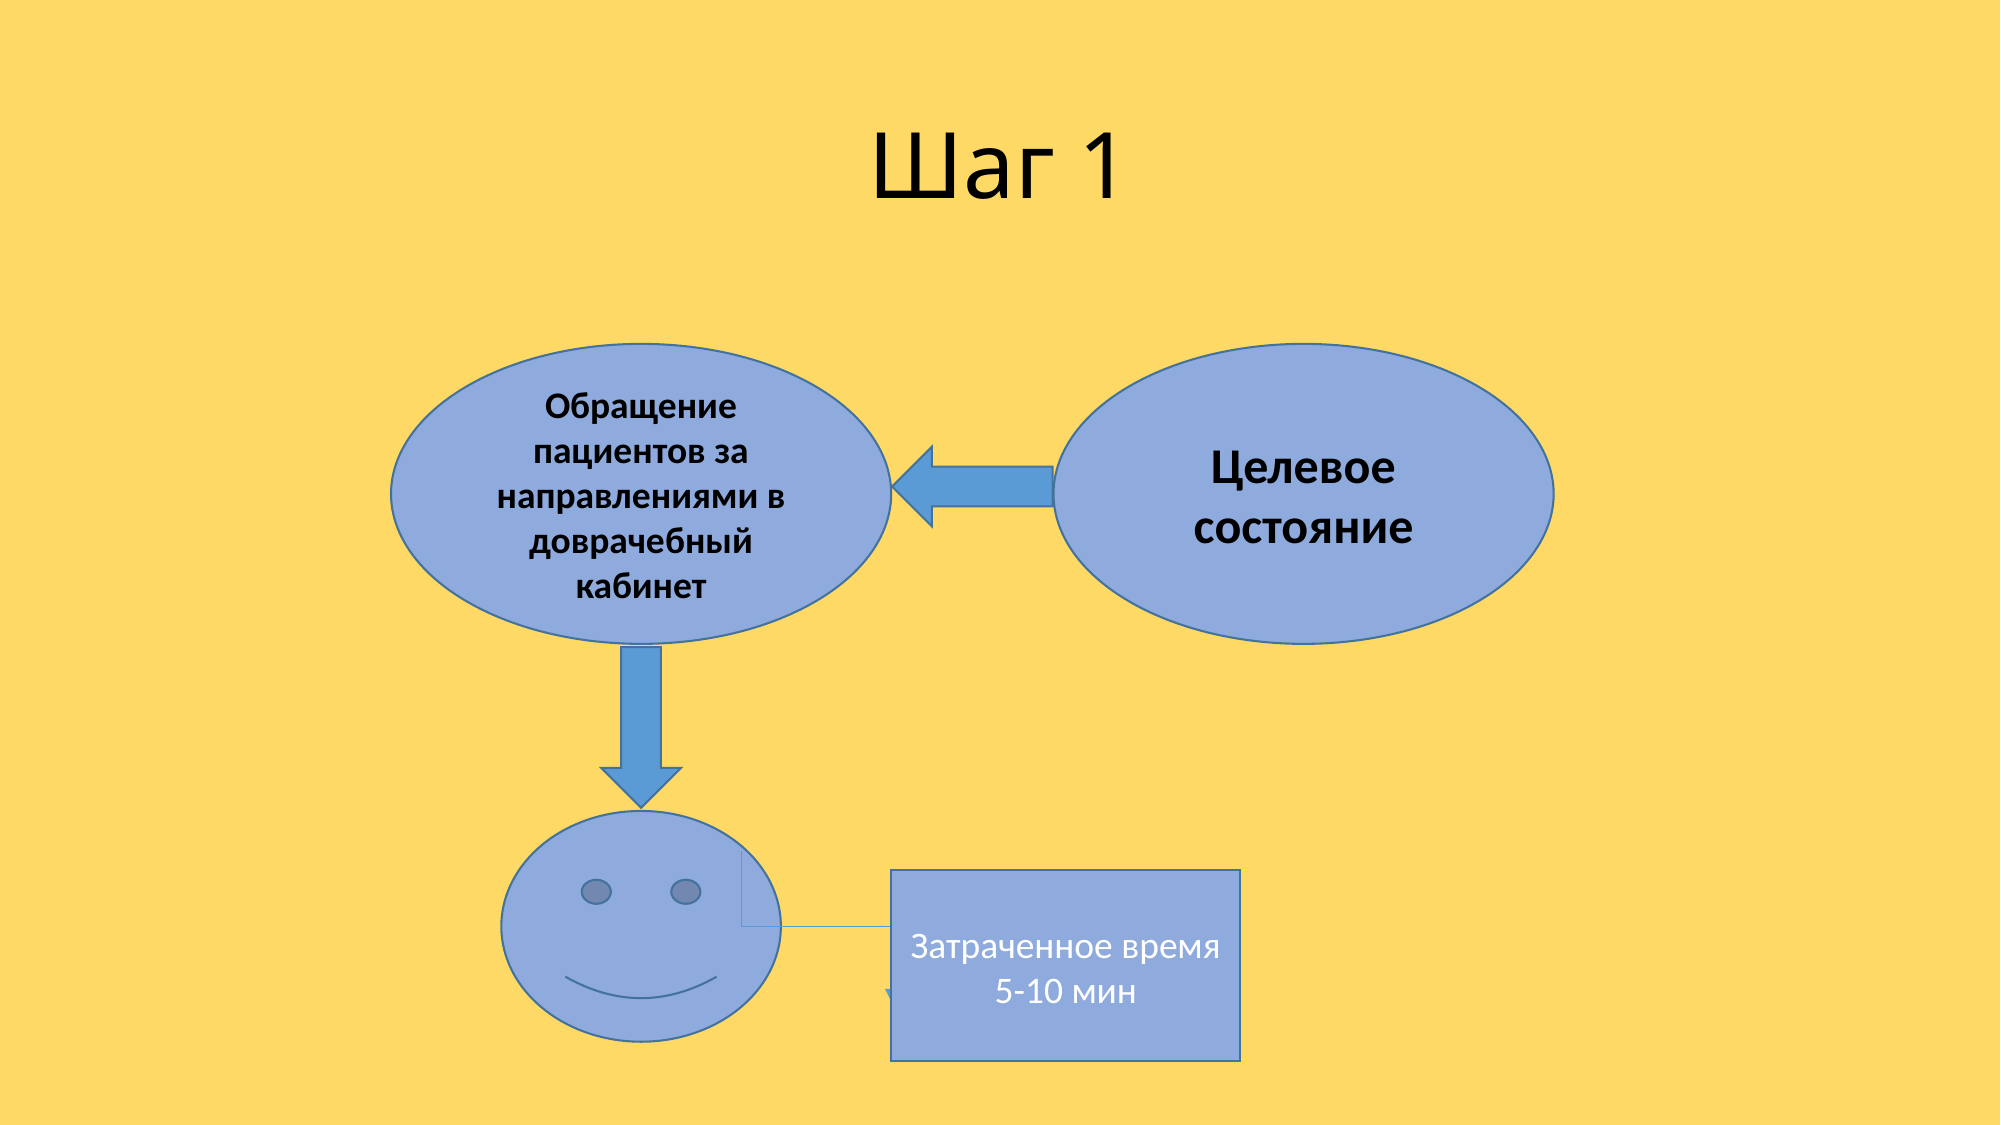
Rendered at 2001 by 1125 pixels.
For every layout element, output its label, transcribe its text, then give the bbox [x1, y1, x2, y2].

text_box Обращение пациентов за направлениями в доврачебный кабинет [389, 342, 893, 645]
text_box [741, 851, 892, 1002]
text_box [892, 444, 1054, 529]
text_box [598, 646, 684, 810]
text_box [500, 809, 749, 1043]
text_box Целевое состояние [1053, 342, 1555, 645]
title Шаг 1 [137, 59, 1863, 278]
text_box Затраченное время 5-10 мин [890, 869, 1241, 1062]
